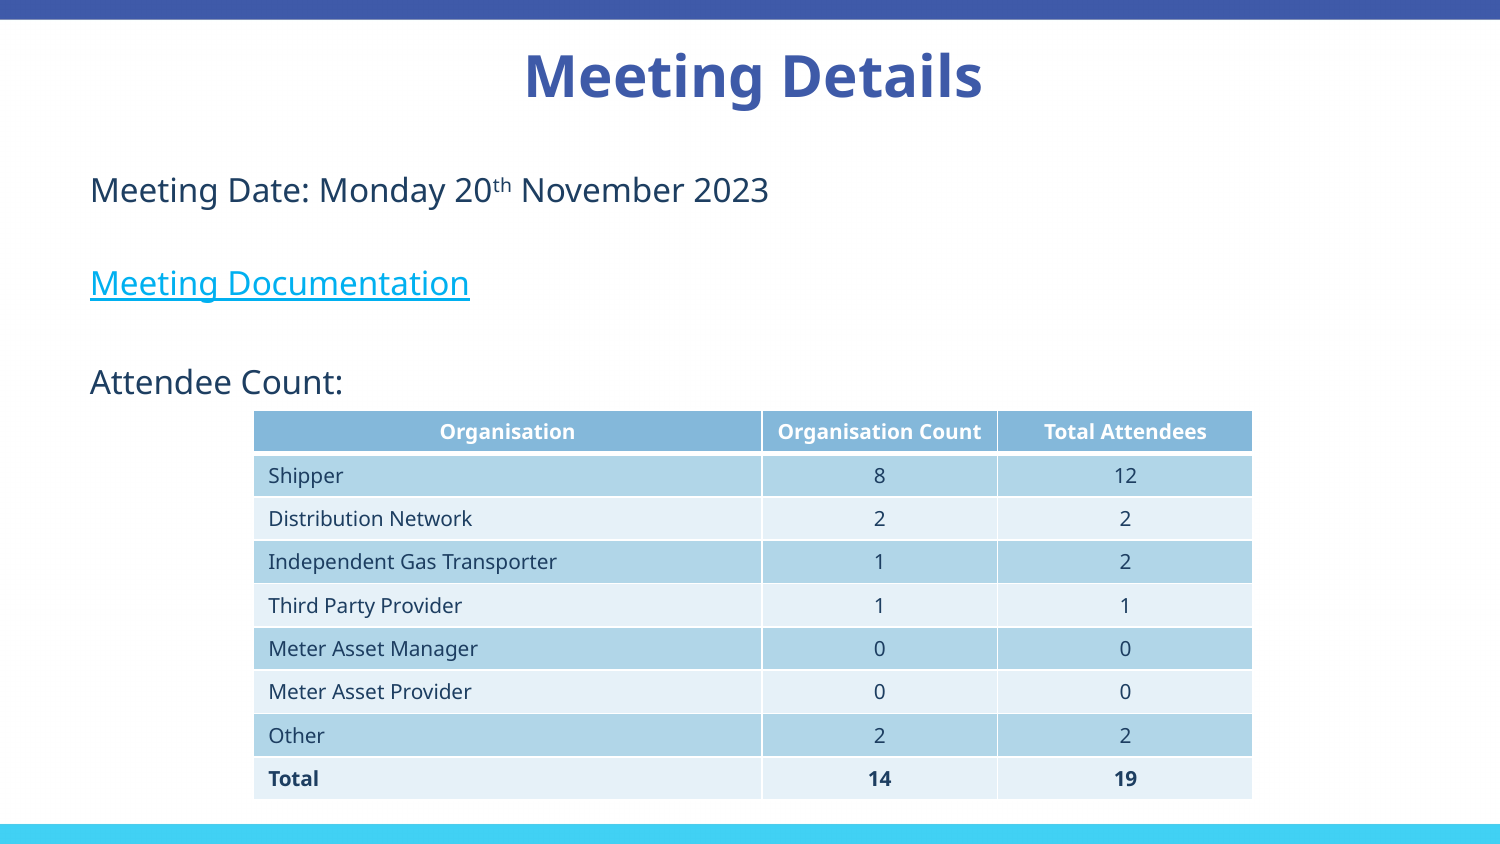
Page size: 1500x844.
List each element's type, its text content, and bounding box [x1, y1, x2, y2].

table_header Total Attendees [998, 411, 1252, 451]
table_cell Distribution Network [254, 498, 761, 539]
table_cell 19 [998, 758, 1252, 799]
table_cell 0 [998, 628, 1252, 669]
table_cell 2 [763, 498, 997, 539]
table_cell 1 [763, 584, 997, 626]
text_box Meeting Date: Monday 20th November 2023 Meeting Documentation Attendee Count: [74, 161, 1425, 410]
table_header Organisation Count [763, 411, 997, 451]
table_cell 1 [998, 584, 1252, 626]
text_box Meeting Details [78, 32, 1429, 137]
table_cell 0 [998, 671, 1252, 713]
table_cell Shipper [254, 456, 761, 496]
table_cell Third Party Provider [254, 584, 761, 626]
table_cell Meter Asset Manager [254, 628, 761, 669]
picture [0, 0, 1500, 844]
table_cell 2 [763, 714, 997, 756]
table_cell 0 [763, 671, 997, 713]
table_cell 2 [998, 498, 1252, 539]
table_cell 8 [763, 456, 997, 496]
table_cell 2 [998, 541, 1252, 583]
table_cell 12 [998, 456, 1252, 496]
table_header Organisation [254, 411, 761, 451]
table_cell Total [254, 758, 761, 799]
table_cell Meter Asset Provider [254, 671, 761, 713]
table_cell Other [254, 714, 761, 756]
table_cell 14 [763, 758, 997, 799]
table_cell 2 [998, 714, 1252, 756]
table_cell 0 [763, 628, 997, 669]
table_cell 1 [763, 541, 997, 583]
table_cell Independent Gas Transporter [254, 541, 761, 583]
